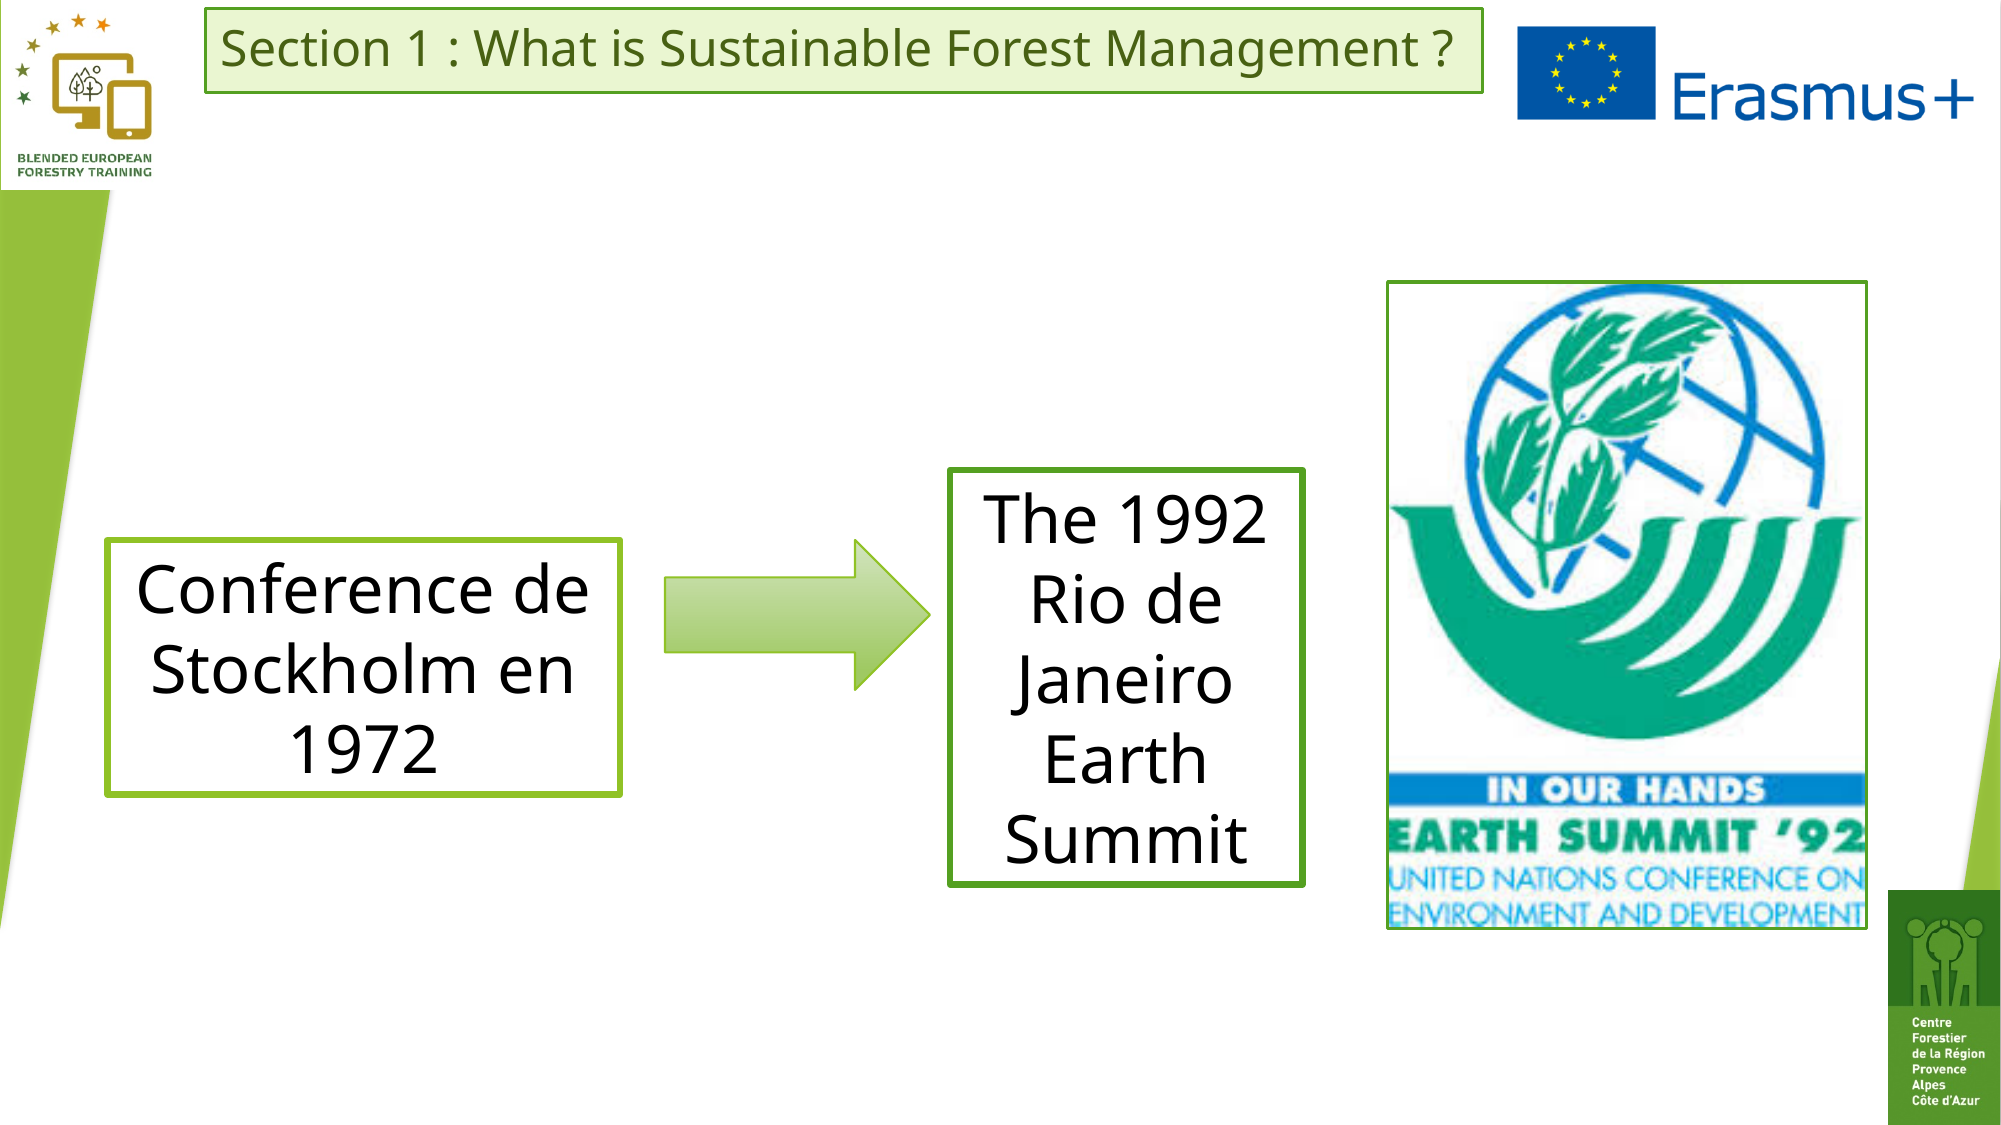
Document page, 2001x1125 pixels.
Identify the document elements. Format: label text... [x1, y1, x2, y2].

text_box [0, 198, 110, 931]
text_box [1962, 657, 2000, 890]
text_box Conference de Stockholm en 1972 [106, 538, 621, 796]
picture [1388, 283, 1866, 928]
picture [0, 0, 166, 190]
title Section 1 : What is Sustainable Forest Management ? [205, 8, 1483, 93]
picture [1489, 0, 2000, 146]
text_box [0, 0, 2000, 1125]
text_box [663, 538, 931, 691]
picture [1888, 890, 2000, 1125]
text_box The 1992 Rio de Janeiro Earth Summit [948, 468, 1304, 886]
